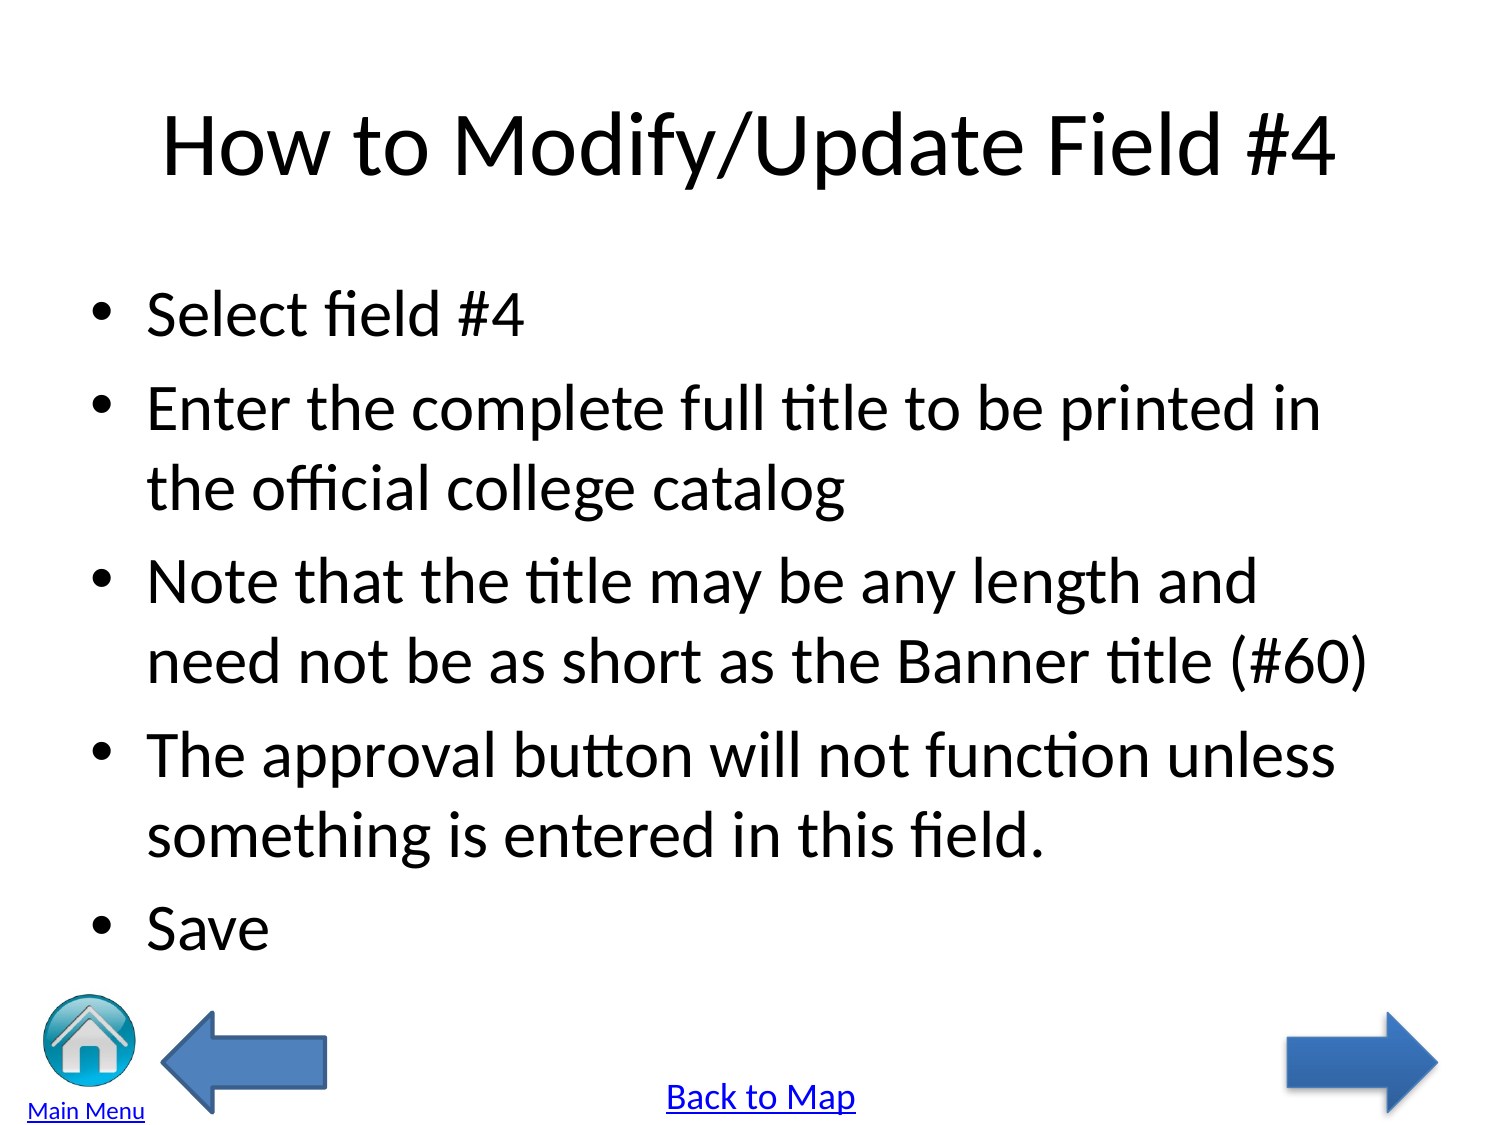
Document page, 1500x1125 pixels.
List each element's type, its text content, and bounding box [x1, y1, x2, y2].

title How to Modify/Update Field #4 [75, 45, 1425, 233]
list Select field #4 Enter the complete full title to be printed in the official college catalog Note that the title may be any length and need not be as short as the Banner title (#60) The approval button will not function unless something is entered in this field. Save [75, 262, 1425, 1005]
picture [37, 987, 141, 1091]
text_box Back to Map [651, 1064, 871, 1125]
